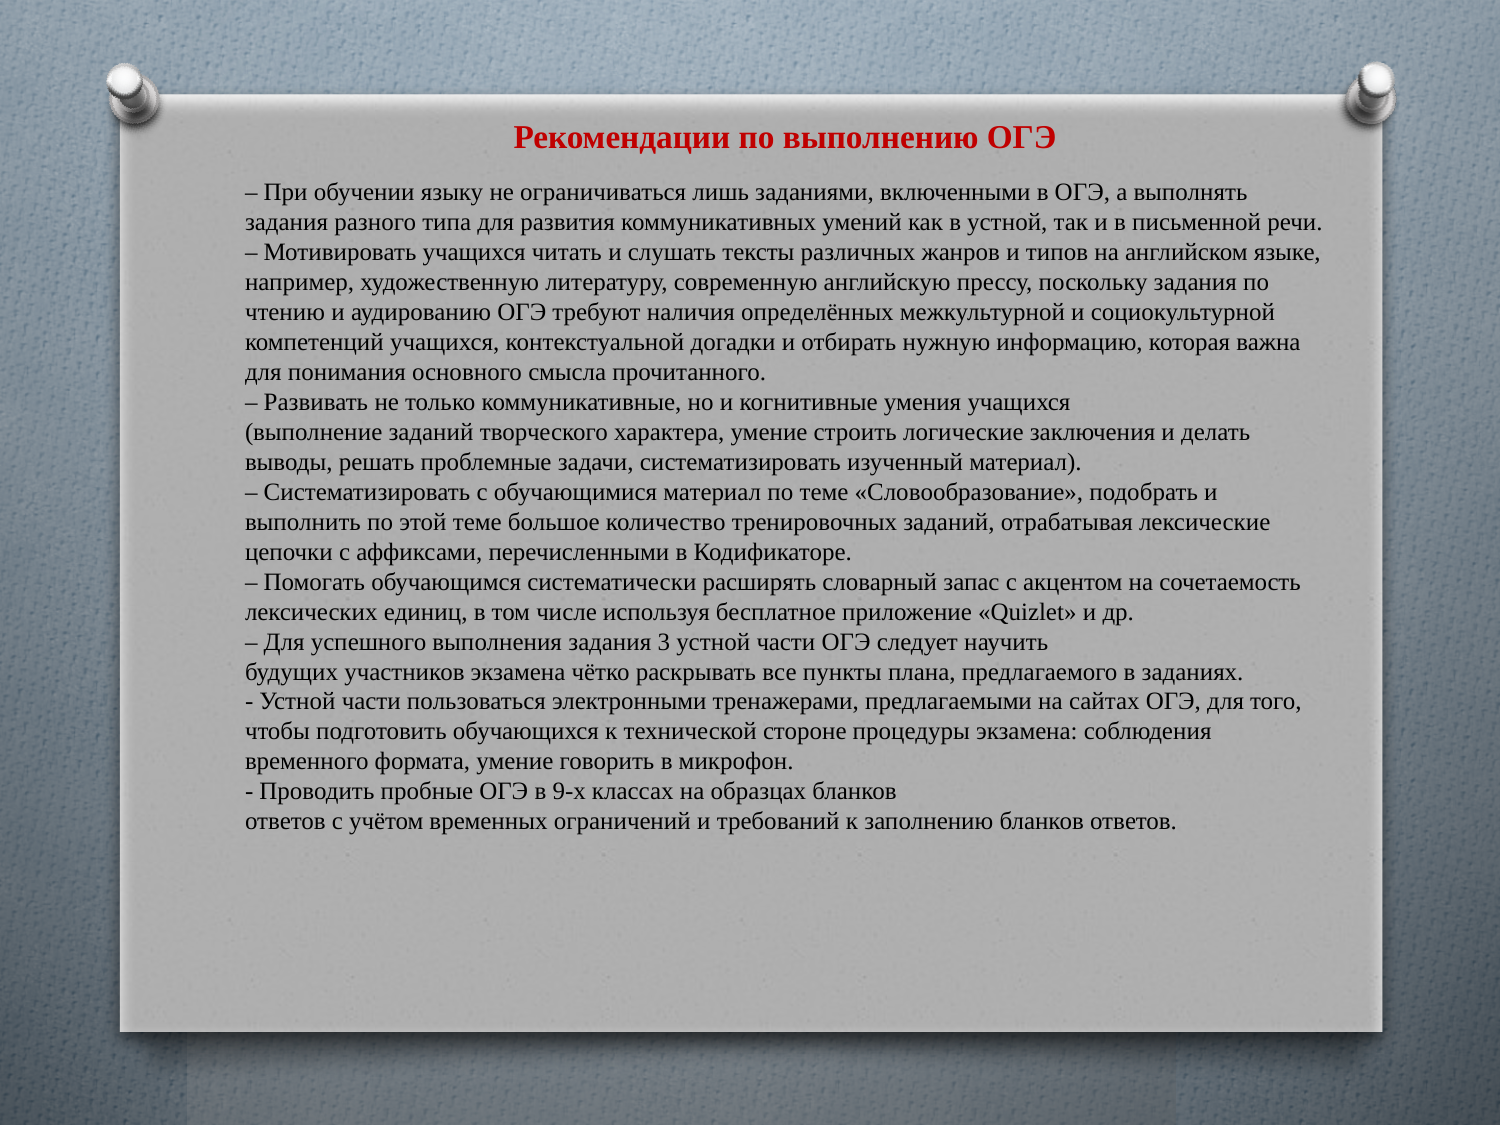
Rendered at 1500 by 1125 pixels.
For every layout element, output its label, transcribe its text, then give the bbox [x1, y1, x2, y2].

picture [75, 29, 198, 153]
picture [1317, 35, 1439, 156]
text_box Рекомендации по выполнению ОГЭ – При обучении языку не ограничиваться лишь заданиями, включенными в ОГЭ, а выполнять задания разного типа для развития коммуникативных умений как в устной, так и в письменной речи. – Мотивировать учащихся читать и слушать тексты различных жанров и типов на английском языке, например, художественную литературу, современную английскую прессу, поскольку задания по чтению и аудированию ОГЭ требуют наличия определённых межкультурной и социокультурной компетенций учащихся, контекстуальной догадки и отбирать нужную информацию, которая важна для понимания основного смысла прочитанного. – Развивать не только коммуникативные, но и когнитивные умения учащихся (выполнение заданий творческого характера, умение строить логические заключения и делать выводы, решать проблемные задачи, систематизировать изученный материал). – Систематизировать с обучающимися материал по теме «Словообразование», подобрать и выполнить по этой теме большое количество тренировочных заданий, отрабатывая лексические цепочки с аффиксами, перечисленными в Кодификаторе. – Помогать обучающимся систематически расширять словарный запас с акцентом на сочетаемость лексических единиц, в том числе используя бесплатное приложение «Quizlet» и др. – Для успешного выполнения задания 3 устной части ОГЭ следует научить будущих участников экзамена чётко раскрывать все пункты плана, предлагаемого в заданиях. - Устной части пользоваться электронными тренажерами, предлагаемыми на сайтах ОГЭ, для того, чтобы подготовить обучающихся к технической стороне процедуры экзамена: соблюдения временного формата, умение говорить в микрофон. - Проводить пробные ОГЭ в 9-х классах на образцах бланков ответов с учётом временных ограничений и требований к заполнению бланков ответов. [230, 101, 1341, 842]
